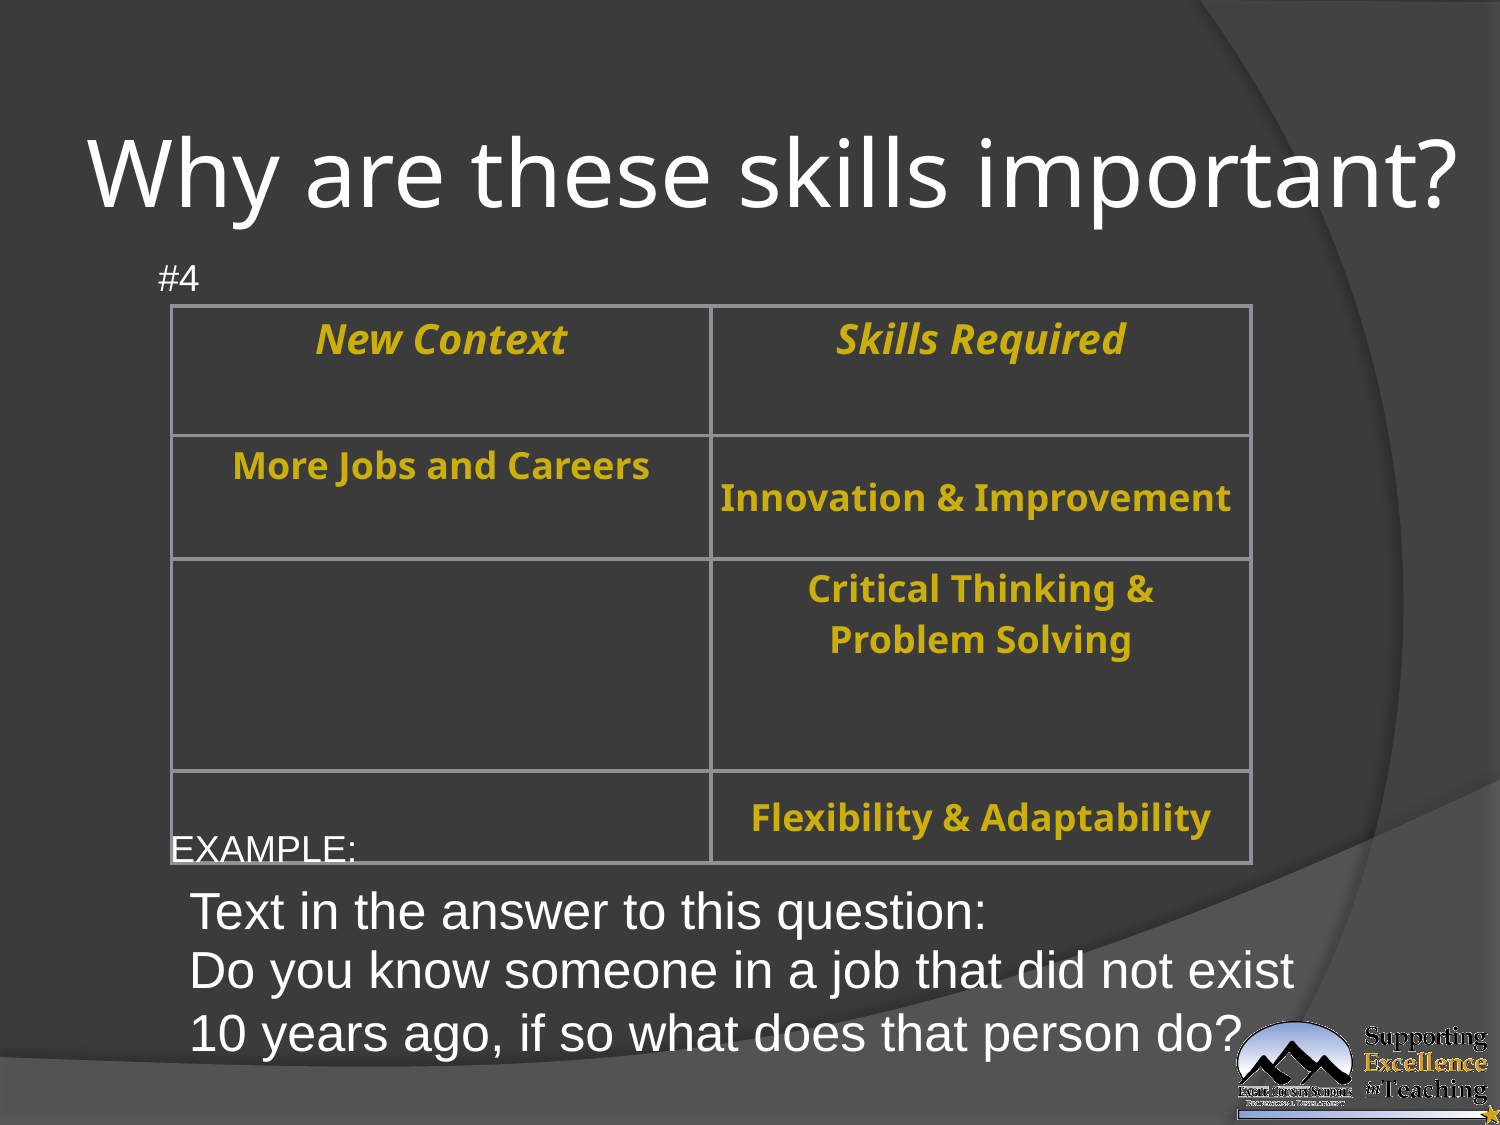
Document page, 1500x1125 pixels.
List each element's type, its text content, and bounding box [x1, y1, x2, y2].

table_cell [173, 561, 709, 769]
table_header Skills Required [713, 308, 1249, 434]
text_box #4 [158, 254, 200, 300]
title Why are these skills important? [32, 29, 1471, 311]
picture [1236, 1020, 1500, 1125]
table_header New Context [173, 308, 709, 434]
text_box Do you know someone in a job that did not exist 10 years ago, if so what does that person do? [188, 929, 1355, 1069]
table_cell More Jobs and Careers [173, 437, 709, 557]
text_box Text in the answer to this question: [189, 871, 1356, 946]
table_cell Flexibility & Adaptability [713, 773, 1249, 861]
table_cell [173, 773, 709, 861]
table_cell Critical Thinking & Problem Solving [713, 561, 1249, 769]
table_cell Innovation & Improvement [713, 437, 1249, 557]
text_box EXAMPLE: [169, 824, 368, 870]
